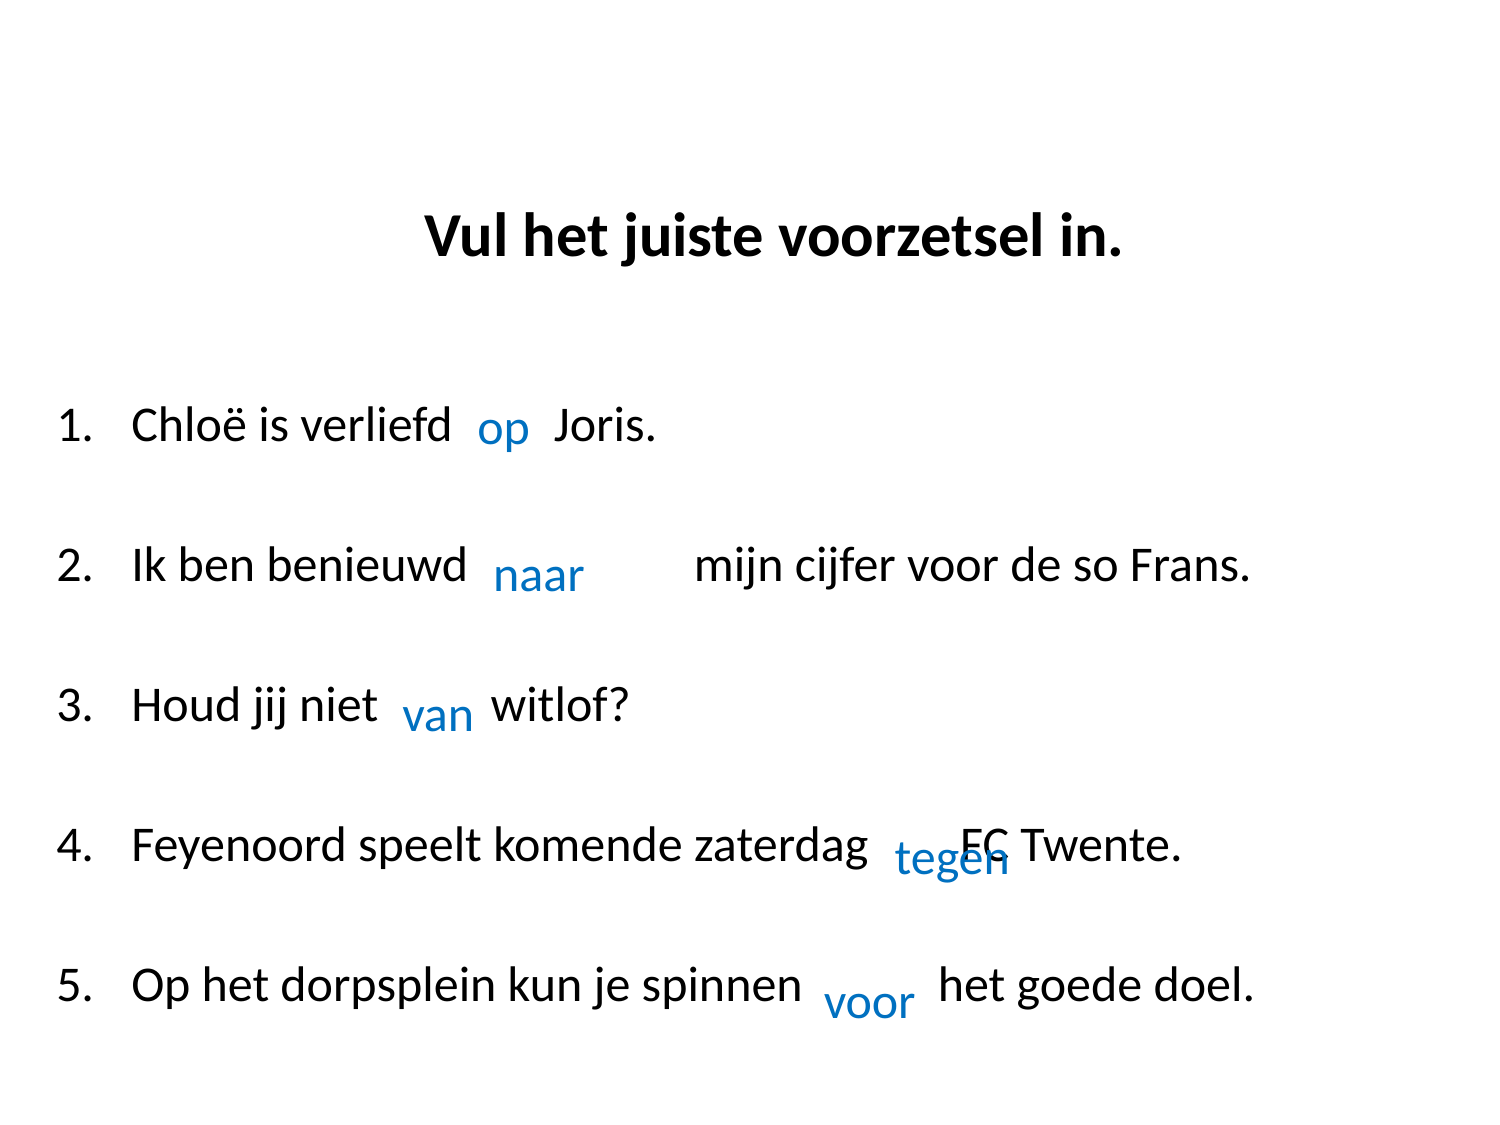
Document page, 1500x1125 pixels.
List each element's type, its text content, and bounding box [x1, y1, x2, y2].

text_box naar [478, 533, 604, 609]
text_box tegen [879, 817, 1030, 893]
text_box op [462, 386, 638, 462]
list Chloë is verliefd Joris. Ik ben benieuwd mijn cijfer voor de so Frans. Houd jij niet witlof? Feyenoord speelt komende zaterdag FC Twente. Op het dorpsplein kun je spinnen het goede doel. [41, 314, 1454, 1125]
text_box van [387, 674, 513, 749]
title Vul het juiste voorzetsel in. [99, 99, 1450, 288]
text_box voor [809, 961, 935, 1037]
